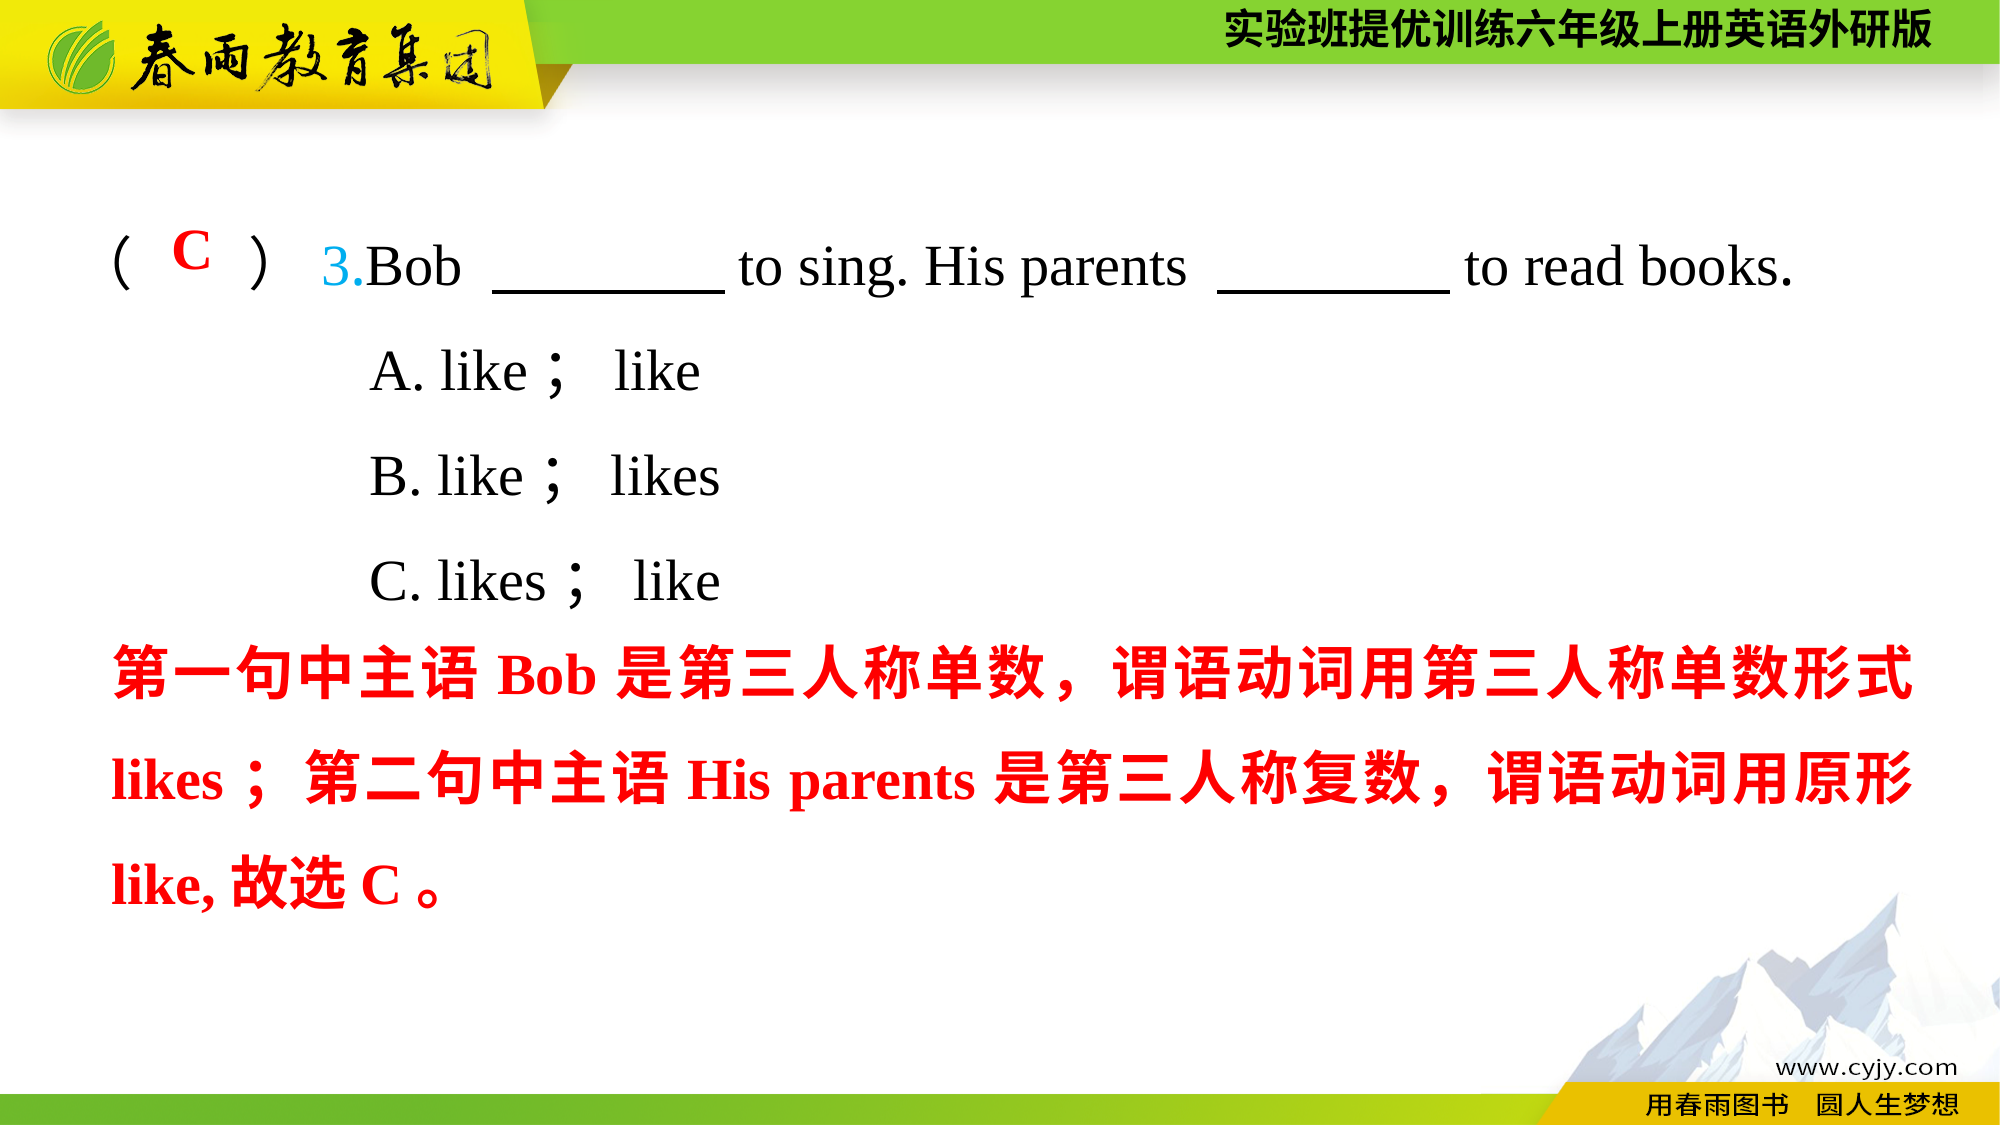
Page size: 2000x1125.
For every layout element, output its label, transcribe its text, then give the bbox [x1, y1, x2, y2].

list （ ）3.Bob to sing. His parents to read books. A. like；like B. like；likes C. likes；like [59, 184, 1944, 611]
text_box C [156, 203, 232, 289]
picture [0, 0, 2000, 1125]
text_box 第一句中主语Bob是第三人称单数，谓语动词用第三人称单数形式likes；第二句中主语His parents是第三人称复数，谓语动词用原形like,故选C。 [96, 593, 1944, 924]
